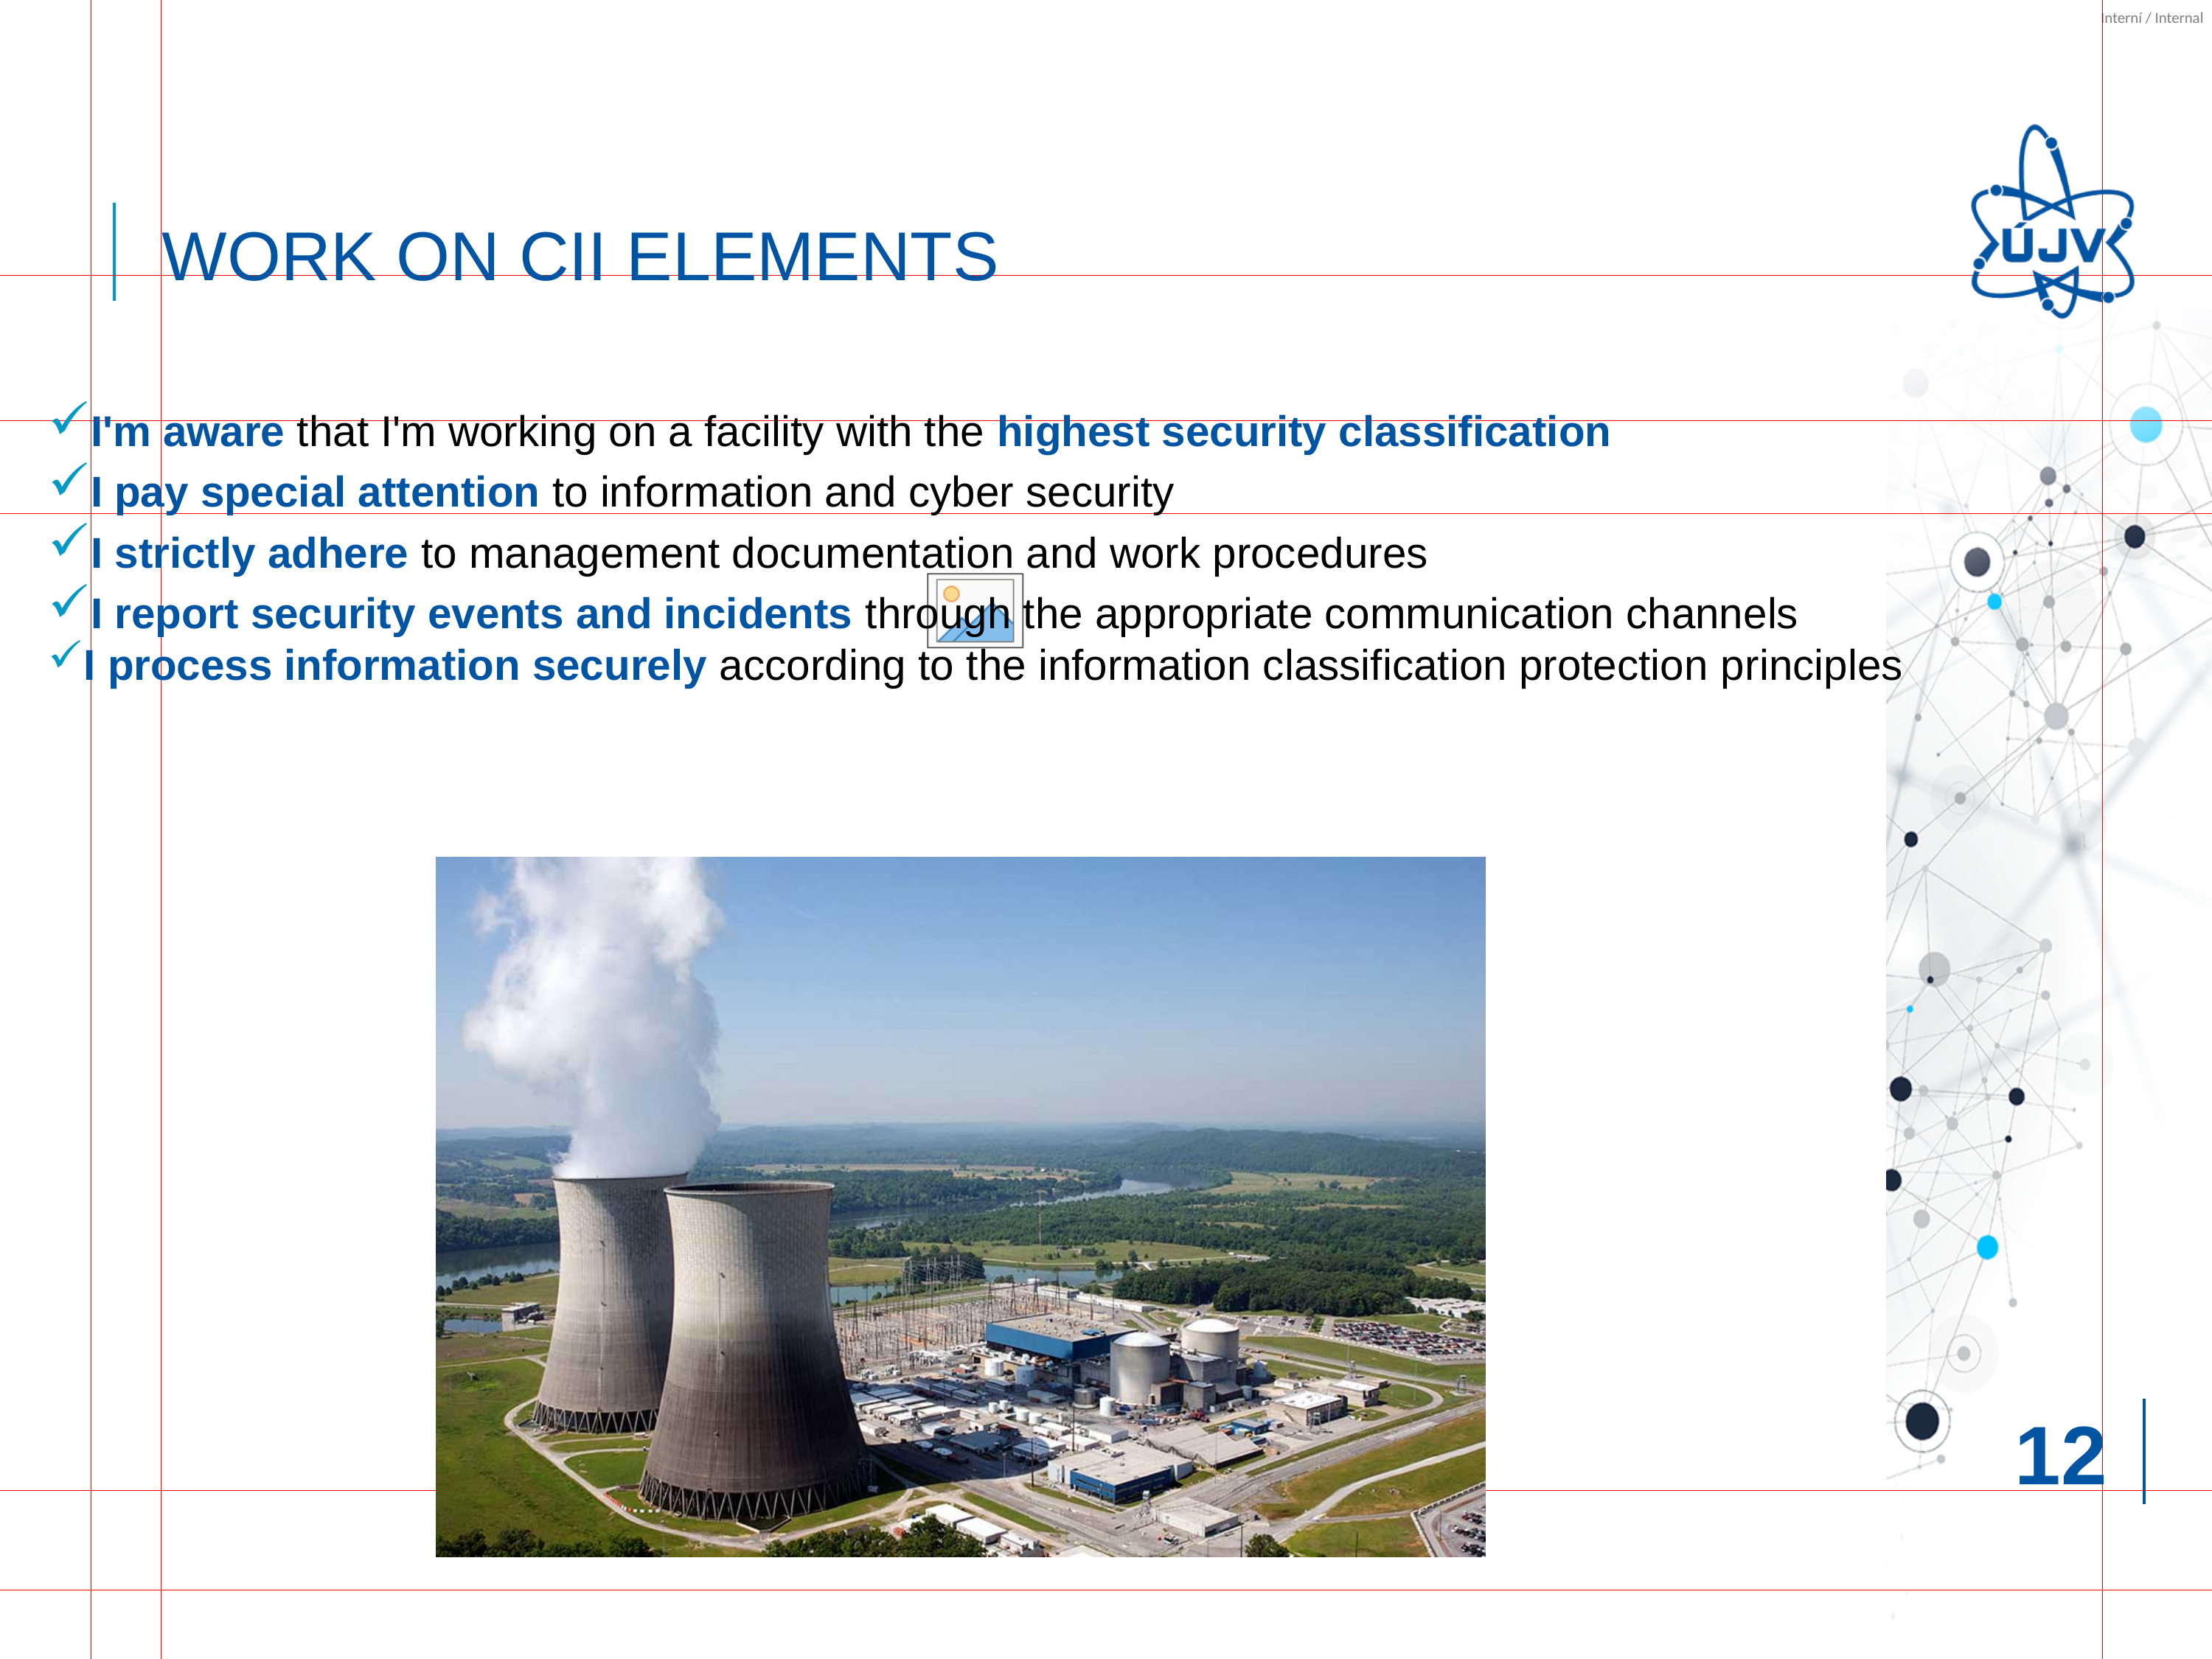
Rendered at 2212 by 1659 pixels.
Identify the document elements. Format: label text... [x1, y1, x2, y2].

picture [1886, 668, 1897, 678]
picture [1886, 84, 2212, 420]
picture [2103, 514, 2212, 1490]
picture [1886, 514, 2102, 1490]
picture [134, 337, 1818, 1557]
picture [2103, 1491, 2212, 1590]
picture [2103, 1590, 2212, 1659]
slide_number 12 [1937, 1399, 2107, 1505]
title Work on CII Elements [161, 124, 1759, 337]
picture [2103, 421, 2212, 513]
picture [1886, 1590, 2102, 1659]
picture [1886, 1491, 2102, 1590]
picture [1886, 421, 2102, 513]
